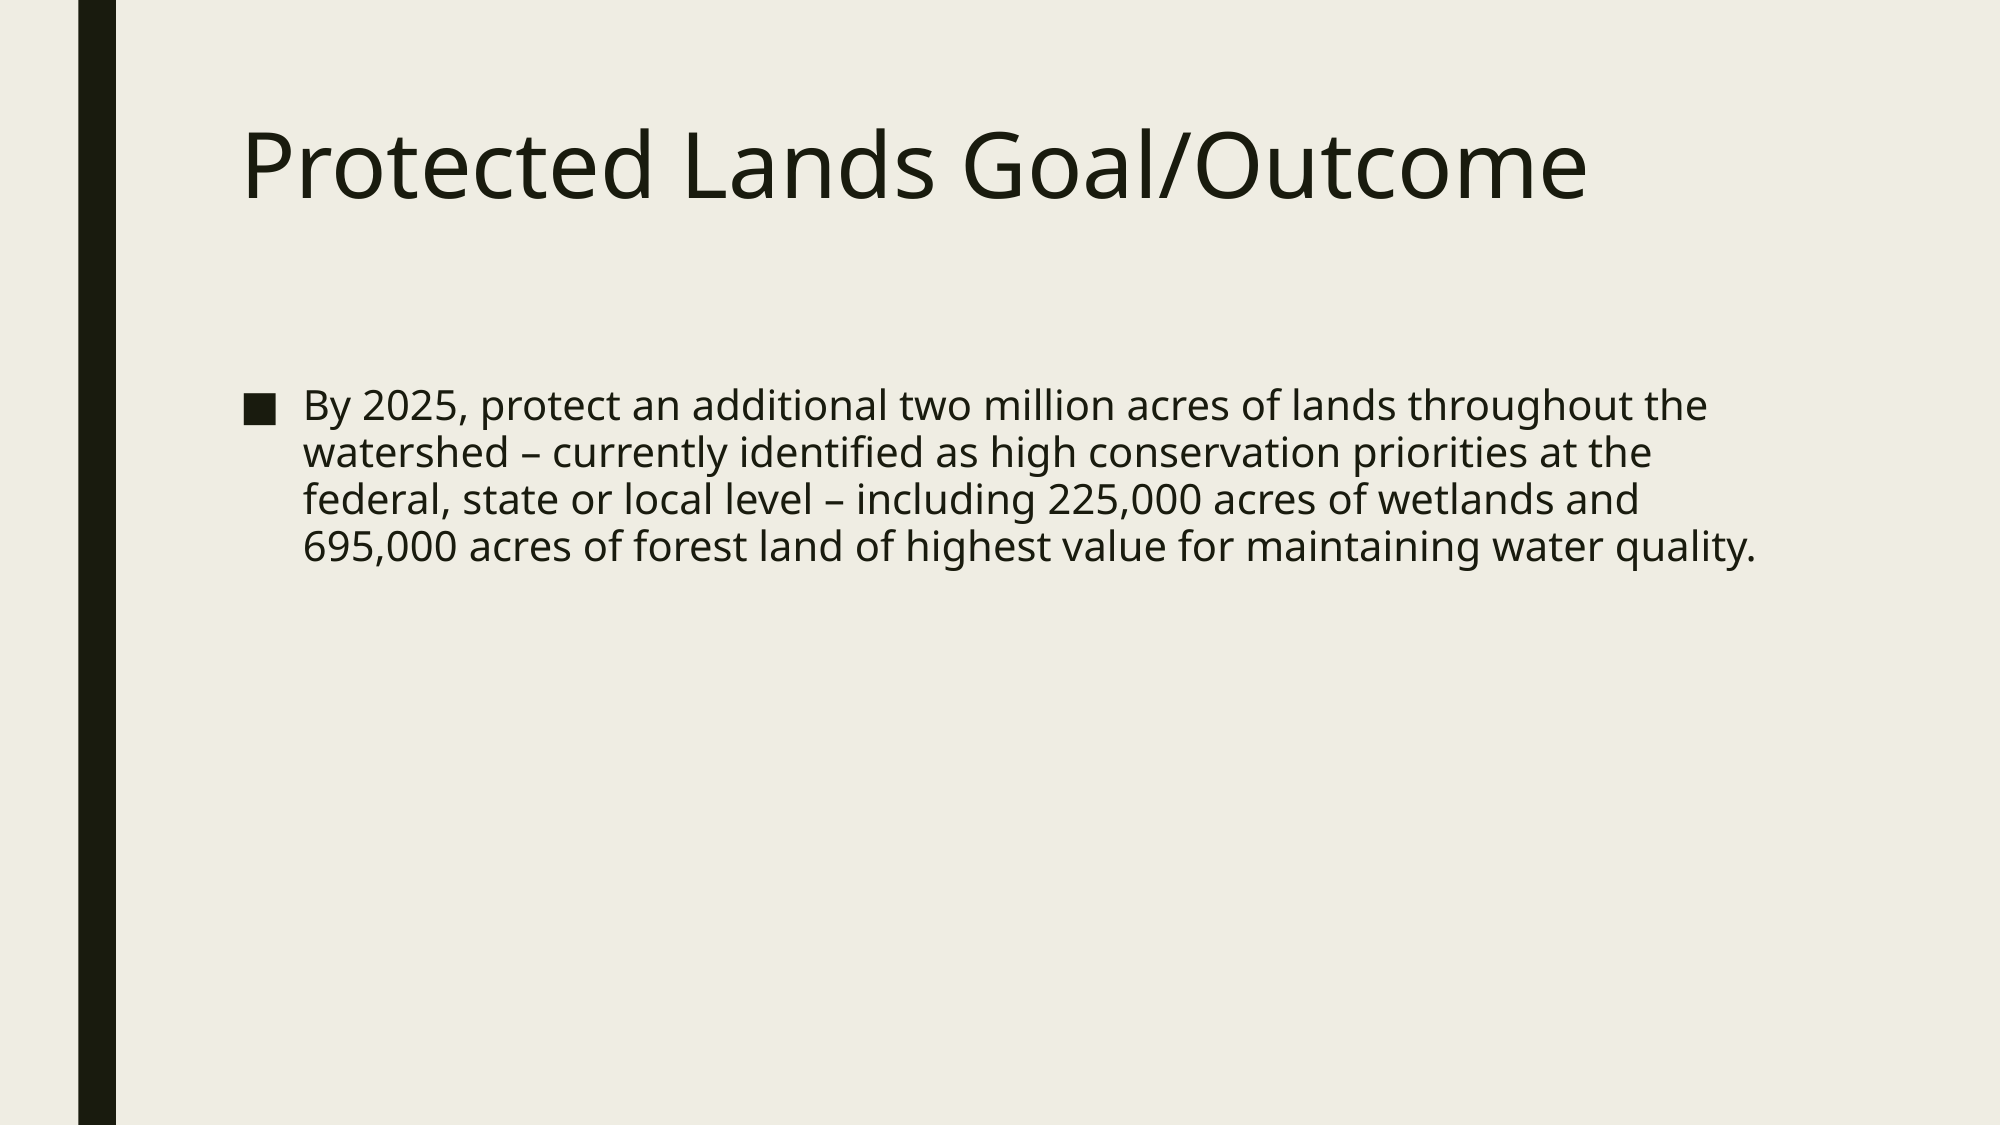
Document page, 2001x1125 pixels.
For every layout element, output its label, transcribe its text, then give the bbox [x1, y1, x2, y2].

title Protected Lands Goal/Outcome [225, 112, 1800, 357]
list By 2025, protect an additional two million acres of lands throughout the watershed – currently identified as high conservation priorities at the federal, state or local level – including 225,000 acres of wetlands and 695,000 acres of forest land of highest value for maintaining water quality. [225, 375, 1800, 963]
